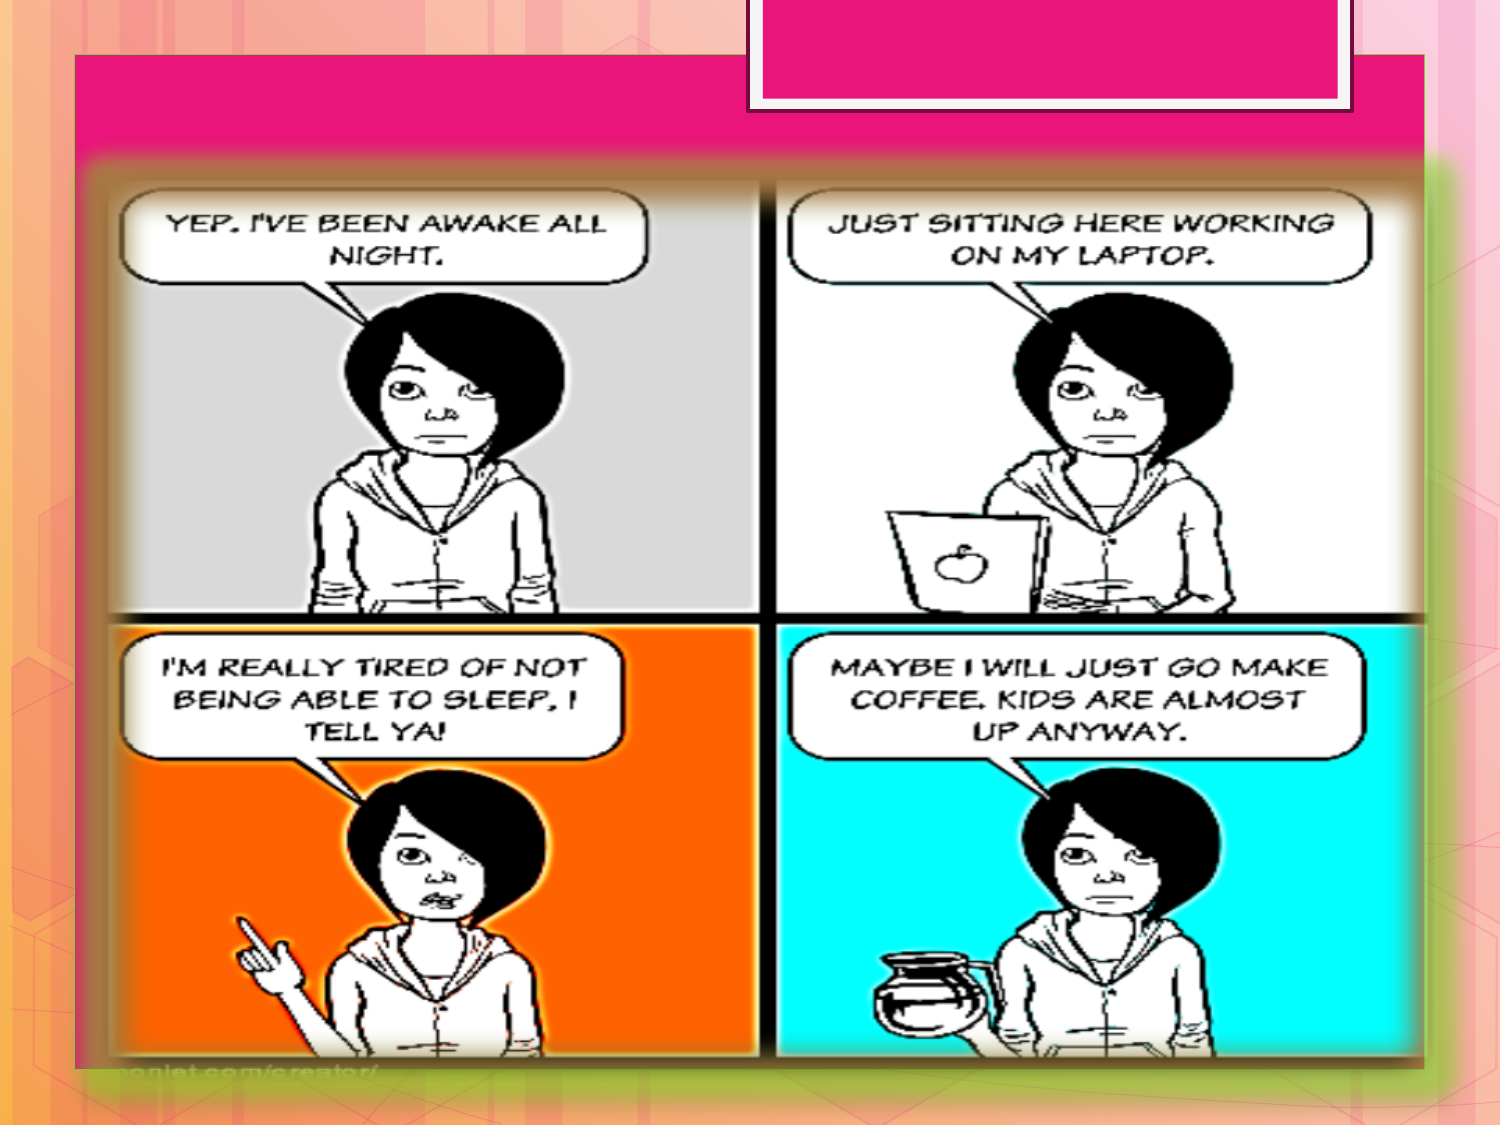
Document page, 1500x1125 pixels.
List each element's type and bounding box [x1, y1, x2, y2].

picture [99, 174, 1438, 1082]
